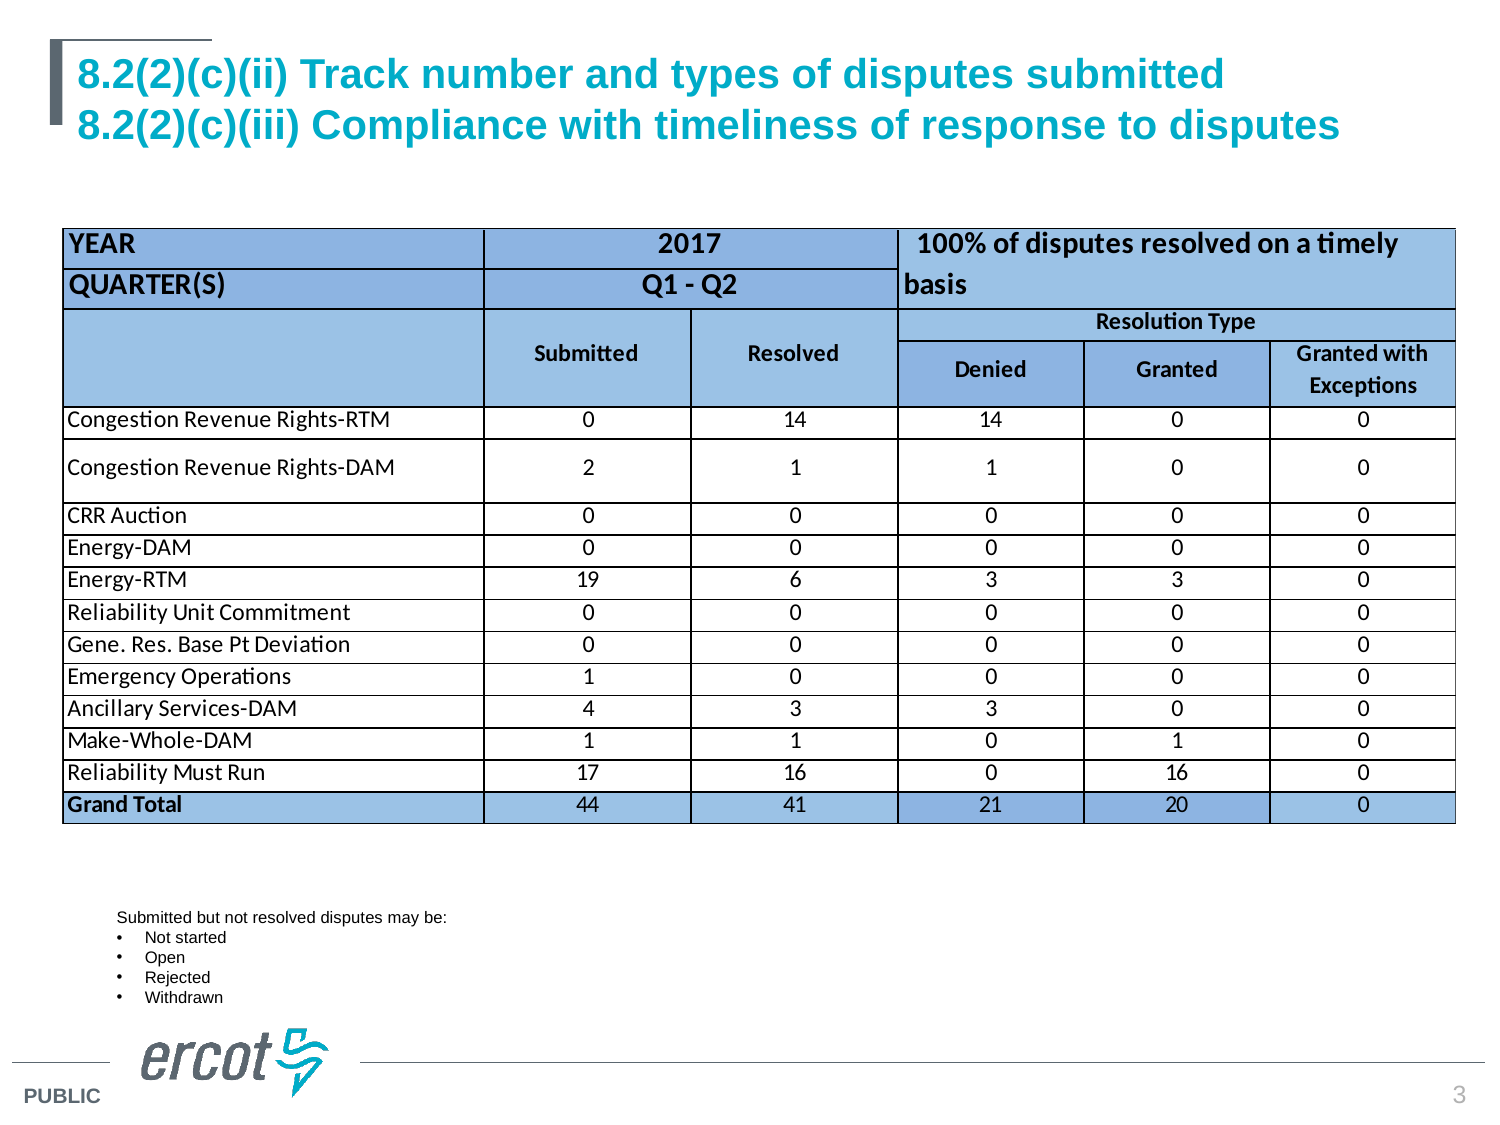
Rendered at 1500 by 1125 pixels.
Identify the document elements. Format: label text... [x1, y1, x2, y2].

text_box Submitted but not resolved disputes may be: Not started Open Rejected Withdrawn [101, 899, 902, 1015]
title 8.2(2)(c)(ii) Track number and types of disputes submitted 8.2(2)(c)(iii) Compliance with timeliness of response to disputes [62, 39, 1450, 227]
picture [62, 227, 1458, 826]
slide_number 3 [1437, 1076, 1475, 1112]
picture [137, 1024, 332, 1100]
